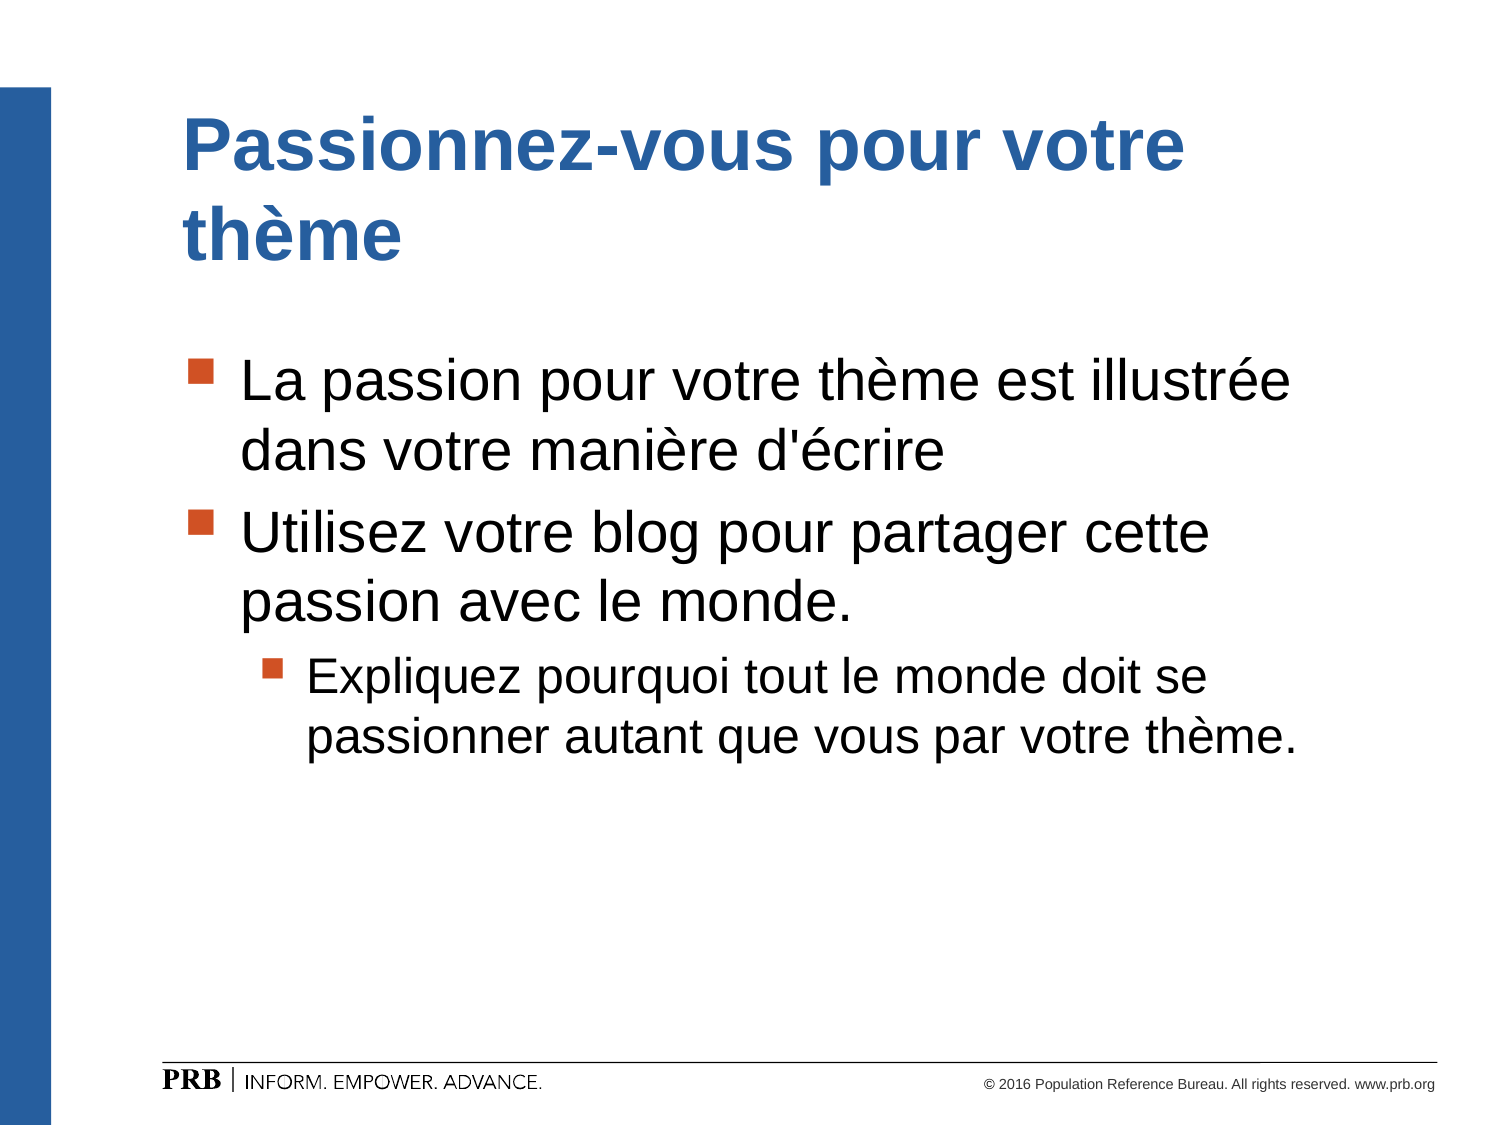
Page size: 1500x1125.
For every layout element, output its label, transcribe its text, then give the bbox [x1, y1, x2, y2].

list La passion pour votre thème est illustrée dans votre manière d'écrire Utilisez votre blog pour partager cette passion avec le monde. Expliquez pourquoi tout le monde doit se passionner autant que vous par votre thème. [169, 334, 1438, 1038]
title Passionnez-vous pour votre thème [167, 87, 1438, 251]
